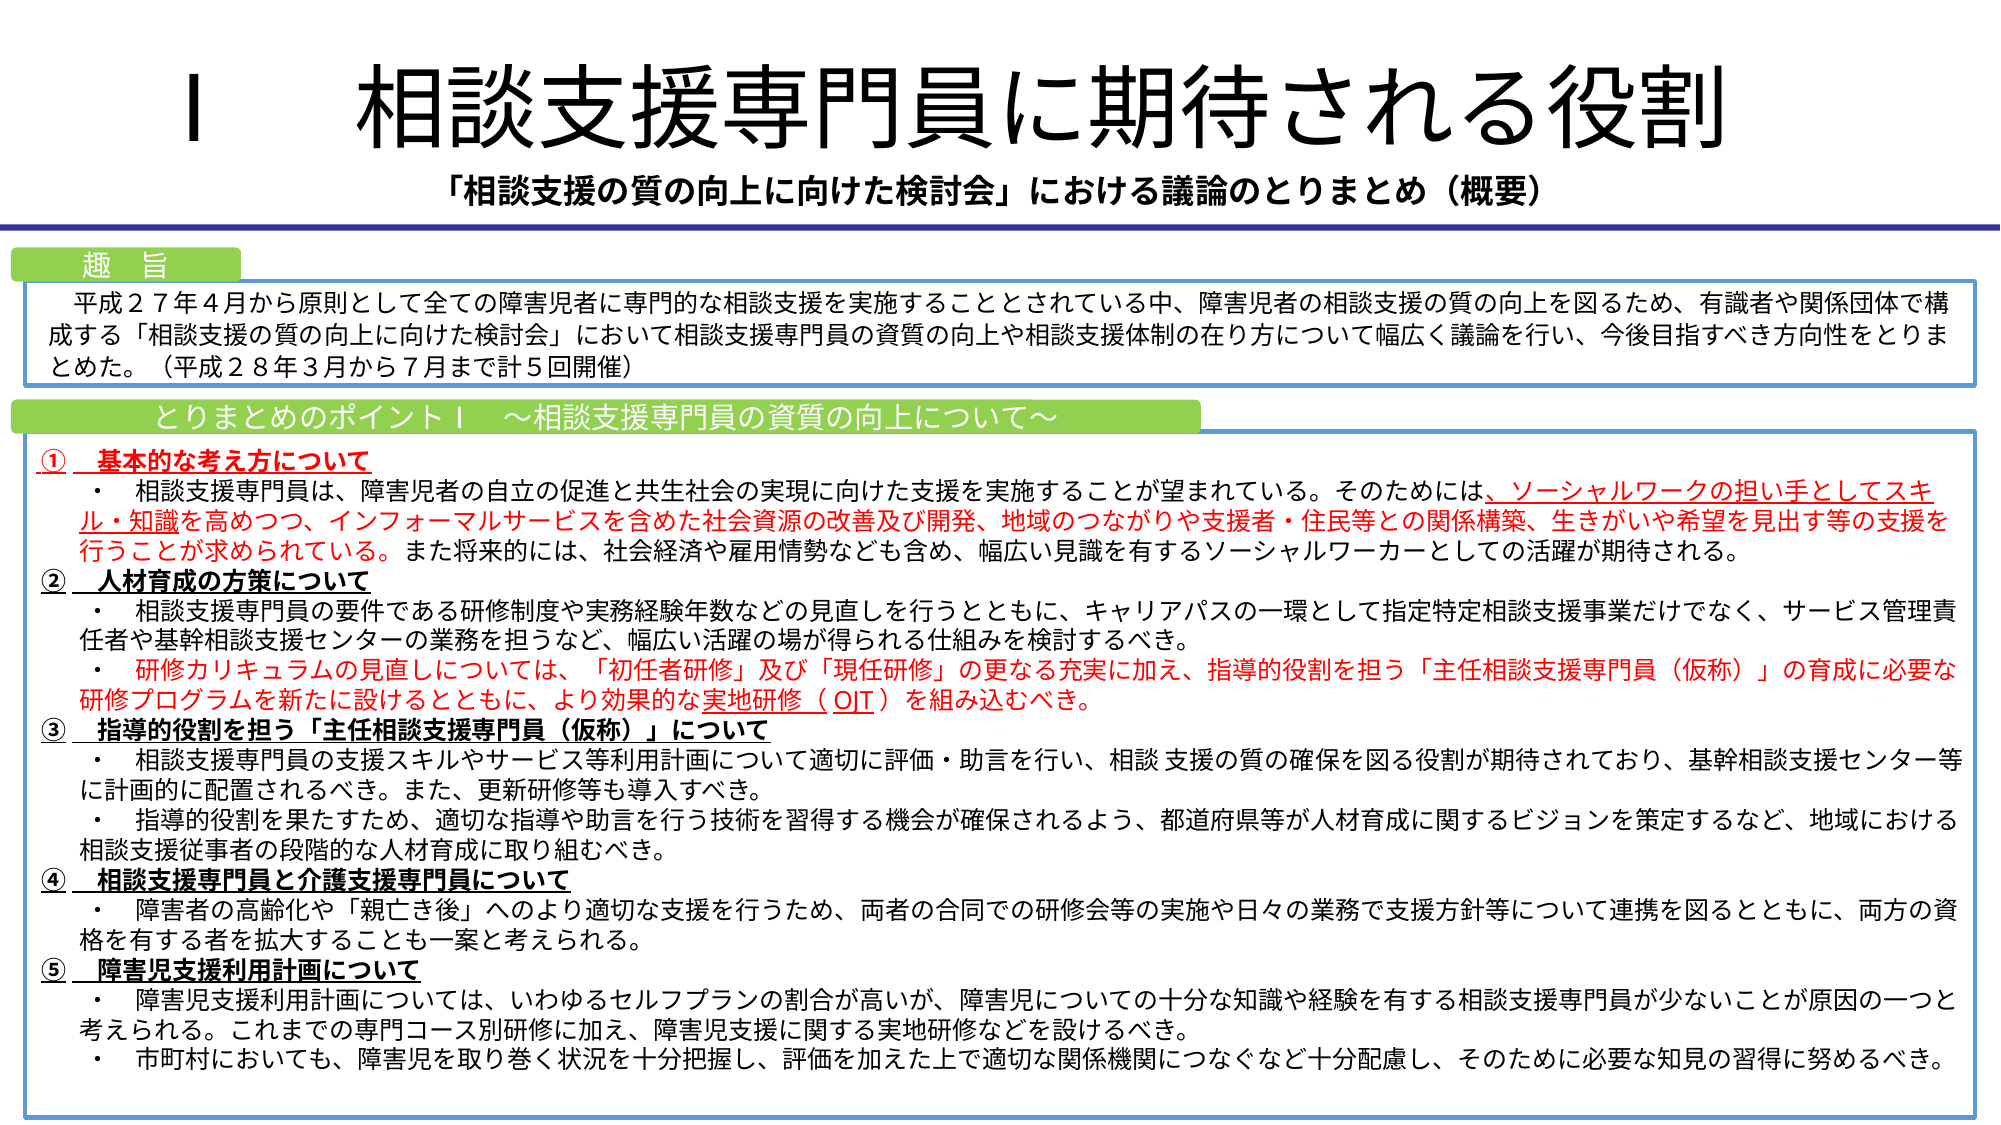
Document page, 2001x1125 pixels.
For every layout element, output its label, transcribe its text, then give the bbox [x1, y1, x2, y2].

title Ⅰ 相談支援専門員に期待される役割 [133, 3, 1859, 156]
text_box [0, 156, 2000, 1118]
